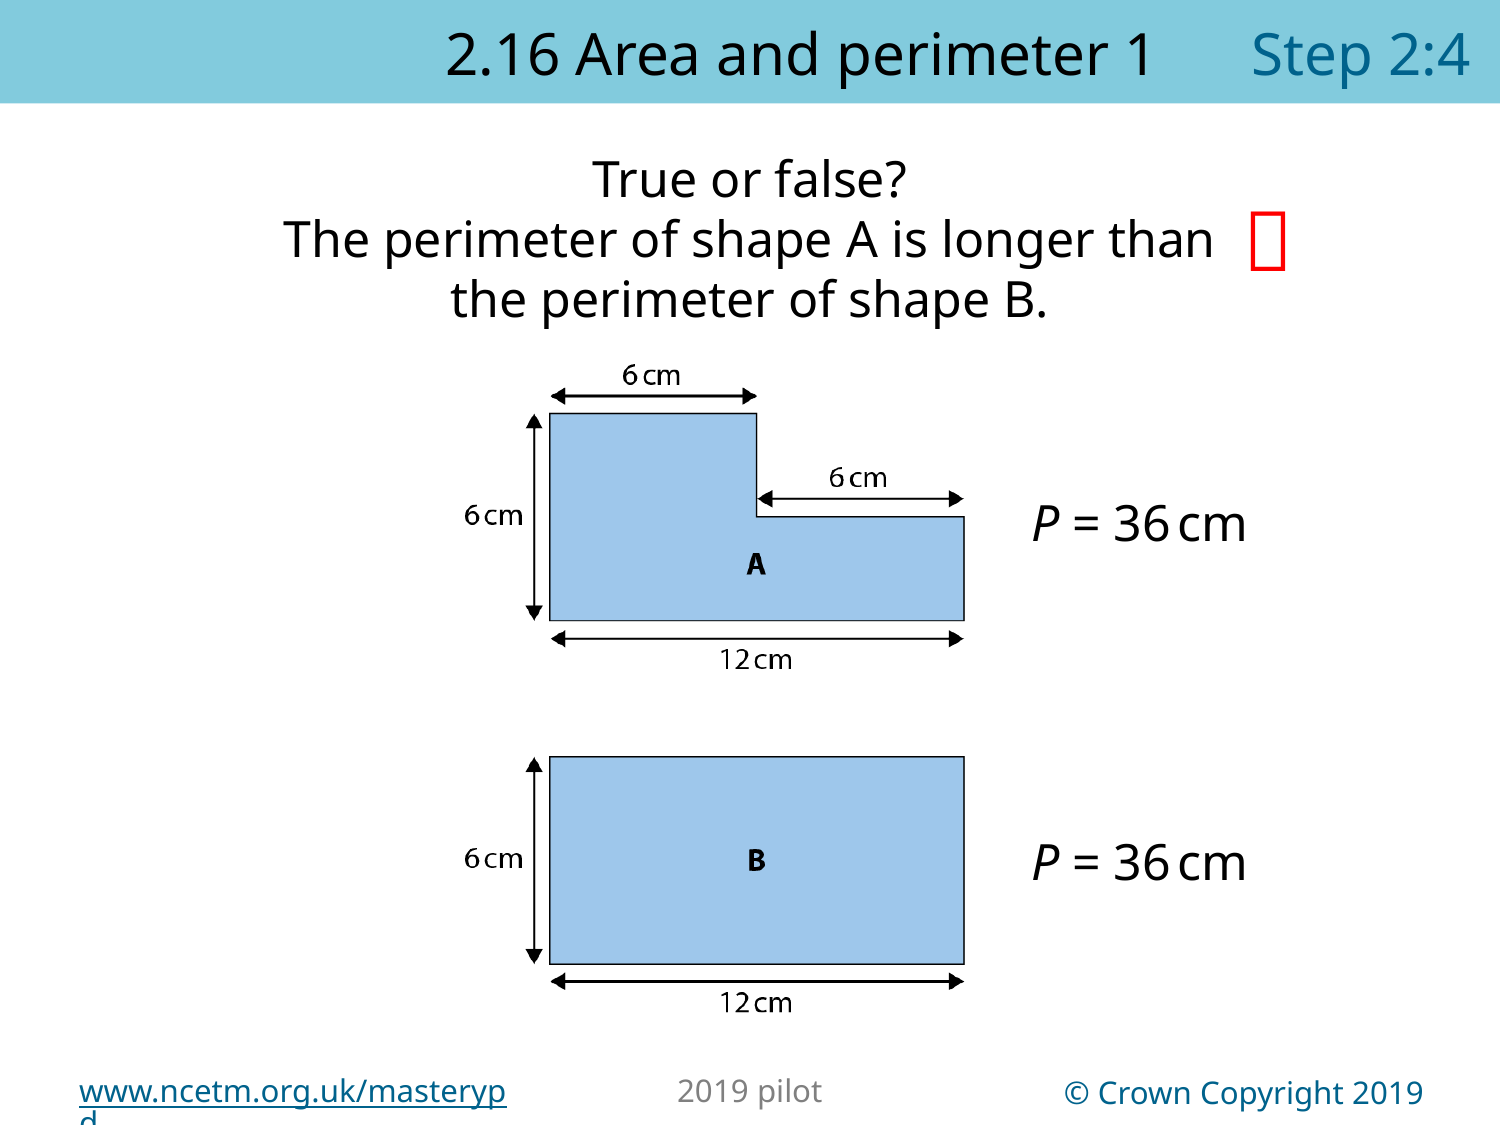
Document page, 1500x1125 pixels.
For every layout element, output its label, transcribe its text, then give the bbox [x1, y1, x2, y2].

text_box P = 36 cm [1105, 483, 1264, 559]
text_box  [1227, 180, 1309, 296]
list 2.16 Area and perimeter 1 Step 2:4 [0, 0, 1500, 104]
text_box P = 36 cm [1105, 822, 1264, 898]
picture [400, 358, 1100, 1036]
text_box True or false? The perimeter of shape A is longer than the perimeter of shape B. [268, 139, 1232, 335]
